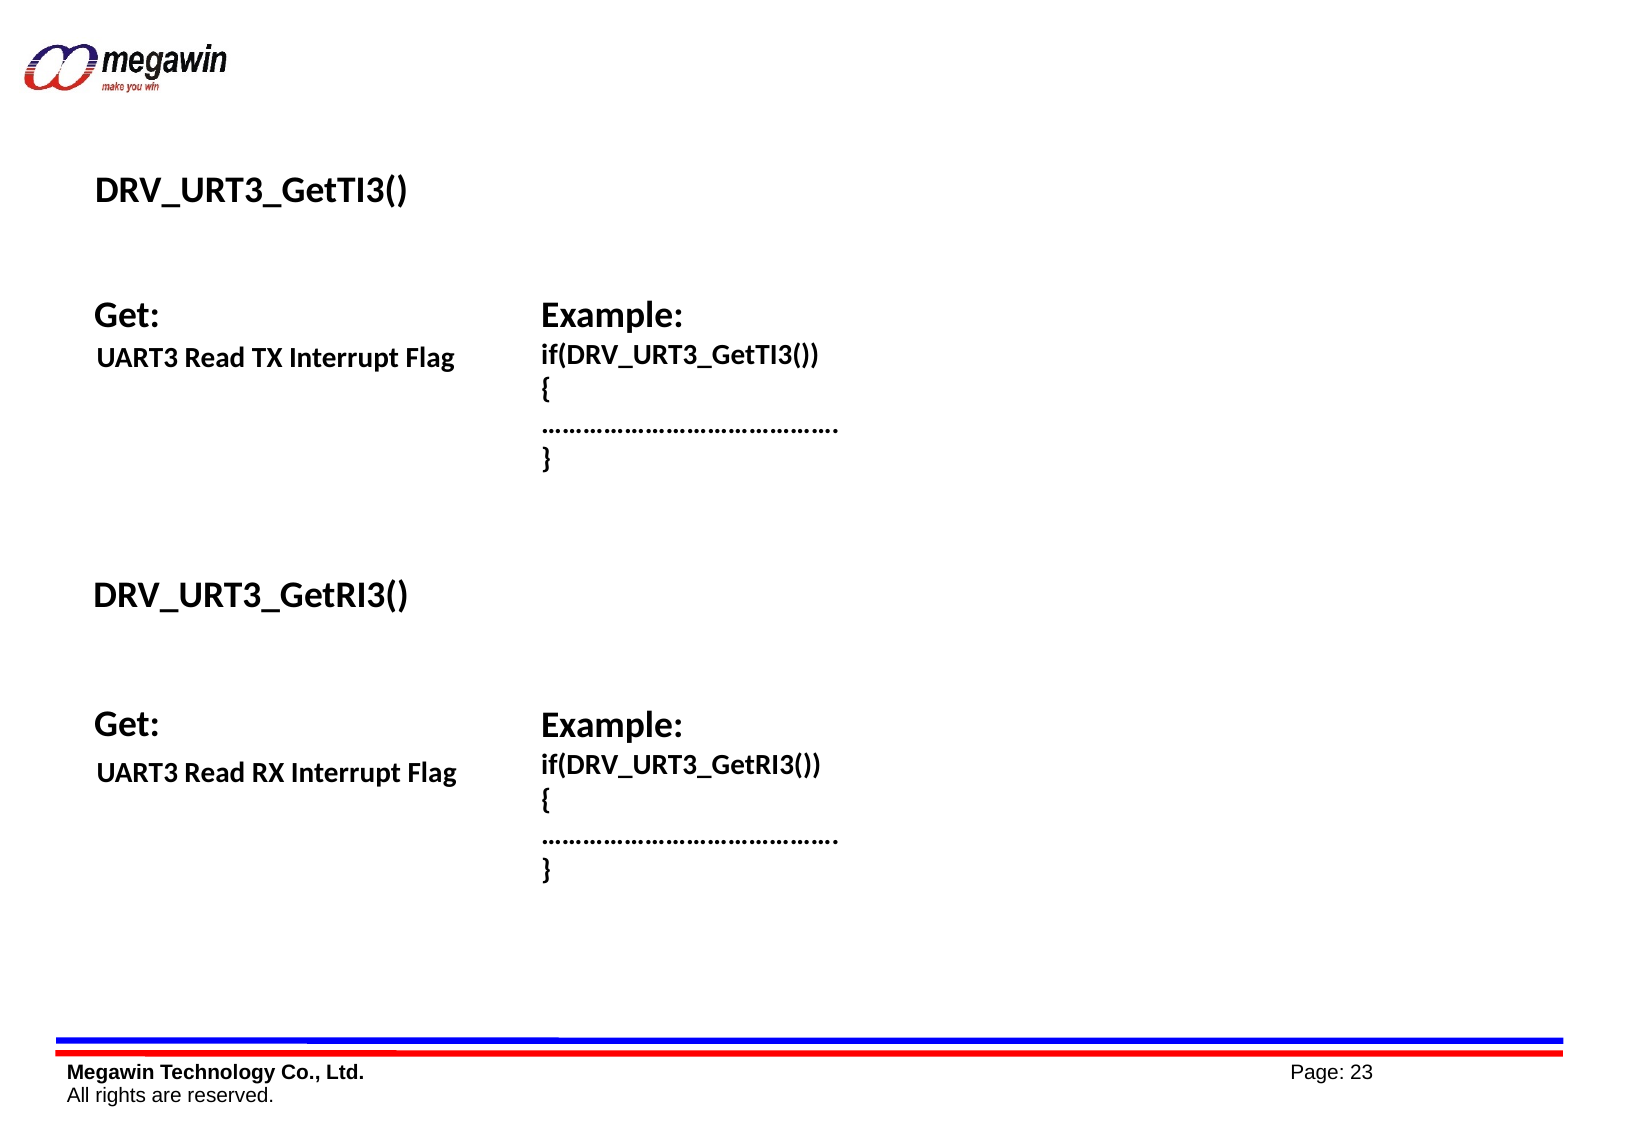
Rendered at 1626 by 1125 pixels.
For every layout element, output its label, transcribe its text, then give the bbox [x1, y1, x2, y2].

picture [19, 37, 231, 97]
text_box Example: if(DRV_URT3_GetTI3()) { ……………………………………. } [526, 282, 1394, 518]
text_box Example: if(DRV_URT3_GetRI3()) { ……………………………………. } [526, 692, 1605, 893]
text_box Get: [79, 282, 175, 343]
text_box DRV_URT3_GetRI3() [78, 562, 1008, 623]
text_box Get: [79, 692, 175, 752]
text_box DRV_URT3_GetTI3() [80, 157, 424, 217]
text_box UART3 Read TX Interrupt Flag [81, 330, 470, 381]
text_box UART3 Read RX Interrupt Flag [81, 745, 472, 796]
